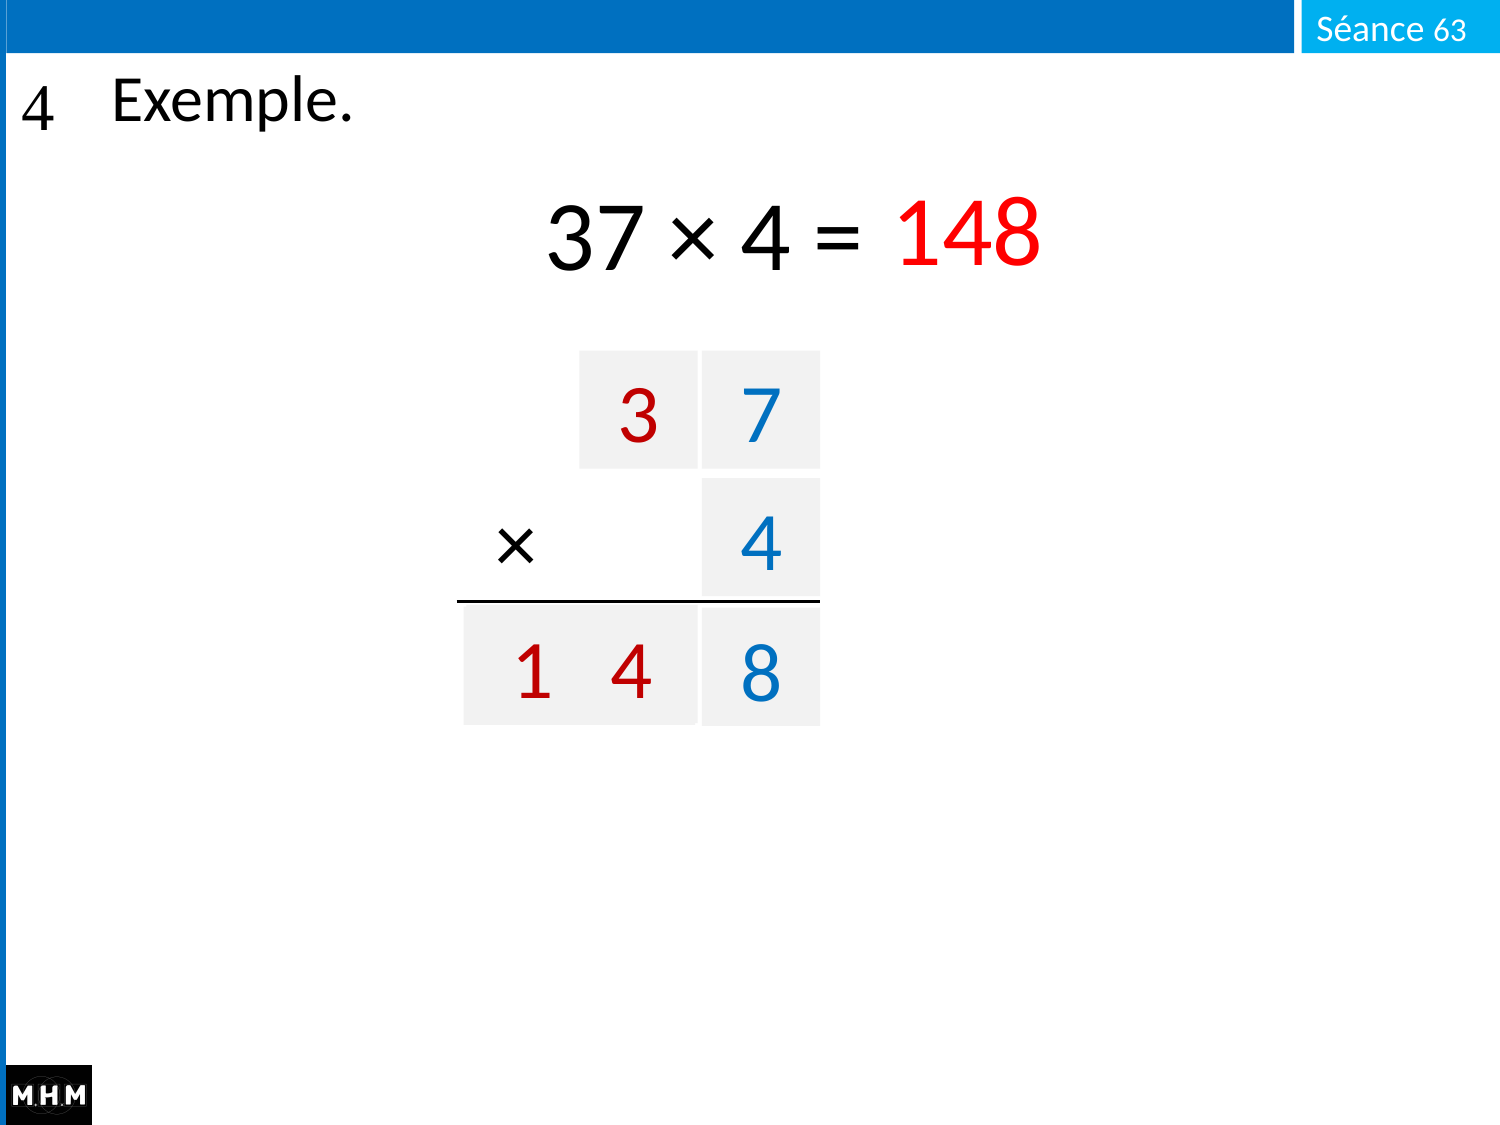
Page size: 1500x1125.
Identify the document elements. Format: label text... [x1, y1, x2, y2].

text_box 7 [701, 350, 821, 470]
text_box 8 [701, 607, 821, 727]
text_box 4 [701, 477, 821, 597]
text_box × [456, 476, 576, 600]
text_box 148 [867, 158, 1069, 293]
title Exemple. [96, 57, 1391, 144]
picture [6, 1065, 92, 1125]
text_box 1 4 [465, 604, 699, 724]
text_box 3 [578, 350, 699, 470]
text_box 37 × 4 = … [15, 163, 1485, 298]
